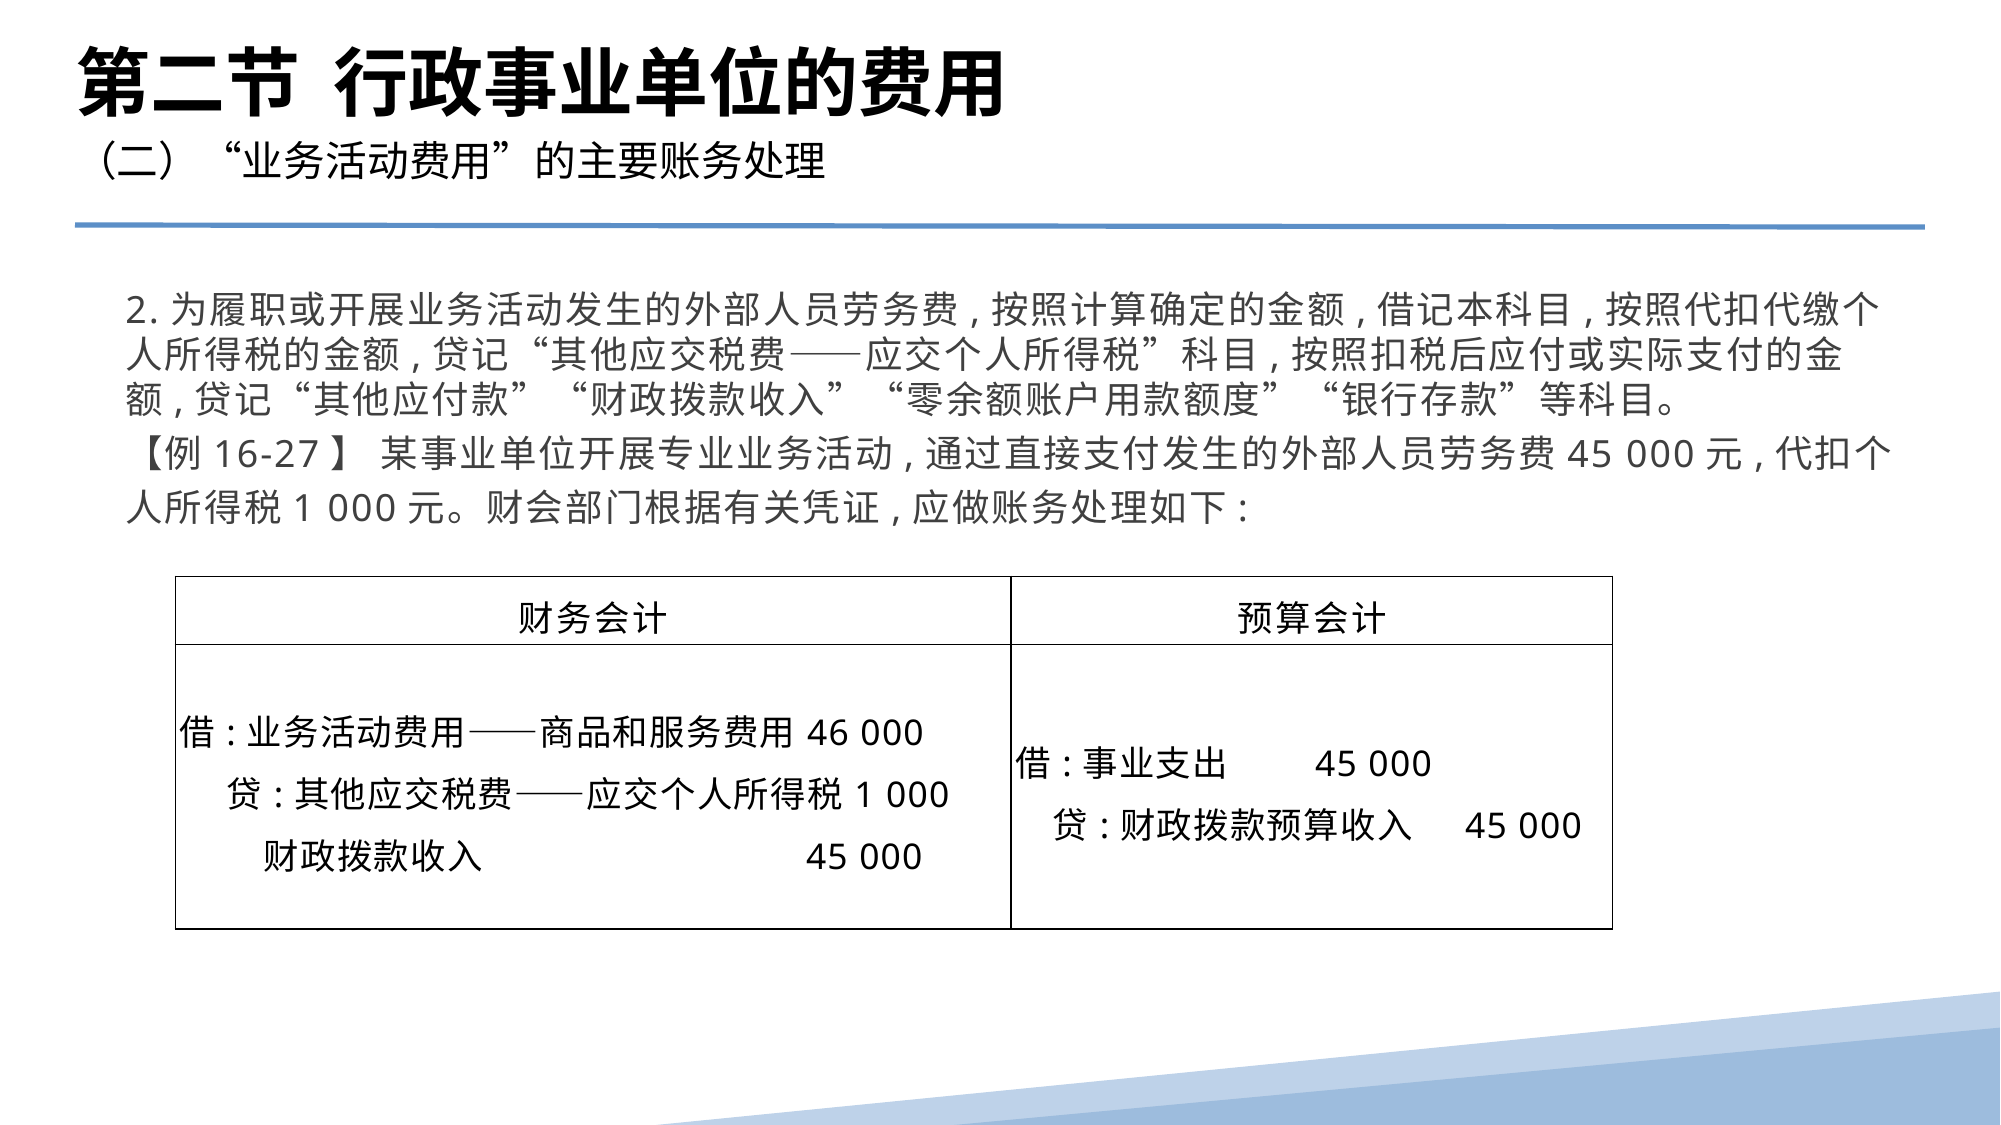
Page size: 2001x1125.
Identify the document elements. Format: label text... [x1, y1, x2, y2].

table_header 财务会计 [176, 577, 1010, 644]
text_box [74, 224, 1925, 228]
text_box 2.为履职或开展业务活动发生的外部人员劳务费,按照计算确定的金额,借记本科目,按照代扣代缴个人所得税的金额,贷记“其他应交税费——应交个人所得税”科目,按照扣税后应付或实际支付的金额,贷记“其他应付款”“财政拨款收入”“零余额账户用款额度”“银行存款”等科目。 【例16-27】 某事业单位开展专业业务活动,通过直接支付发生的外部人员劳务费45 000元,代扣个人所得税1 000元。财会部门根据有关凭证,应做账务处理如下: [114, 228, 1911, 589]
table_cell 借:事业支出 45 000 贷:财政拨款预算收入 45 000 [1012, 645, 1612, 928]
text_box （二）“业务活动费用”的主要账务处理 [75, 124, 1925, 200]
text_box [656, 991, 2000, 1125]
table_cell 借:业务活动费用——商品和服务费用46 000 贷:其他应交税费——应交个人所得税1 000 财政拨款收入 45 000 [176, 645, 1010, 928]
table_header 预算会计 [1012, 577, 1612, 644]
text_box 第二节 行政事业单位的费用 [75, 24, 1925, 124]
